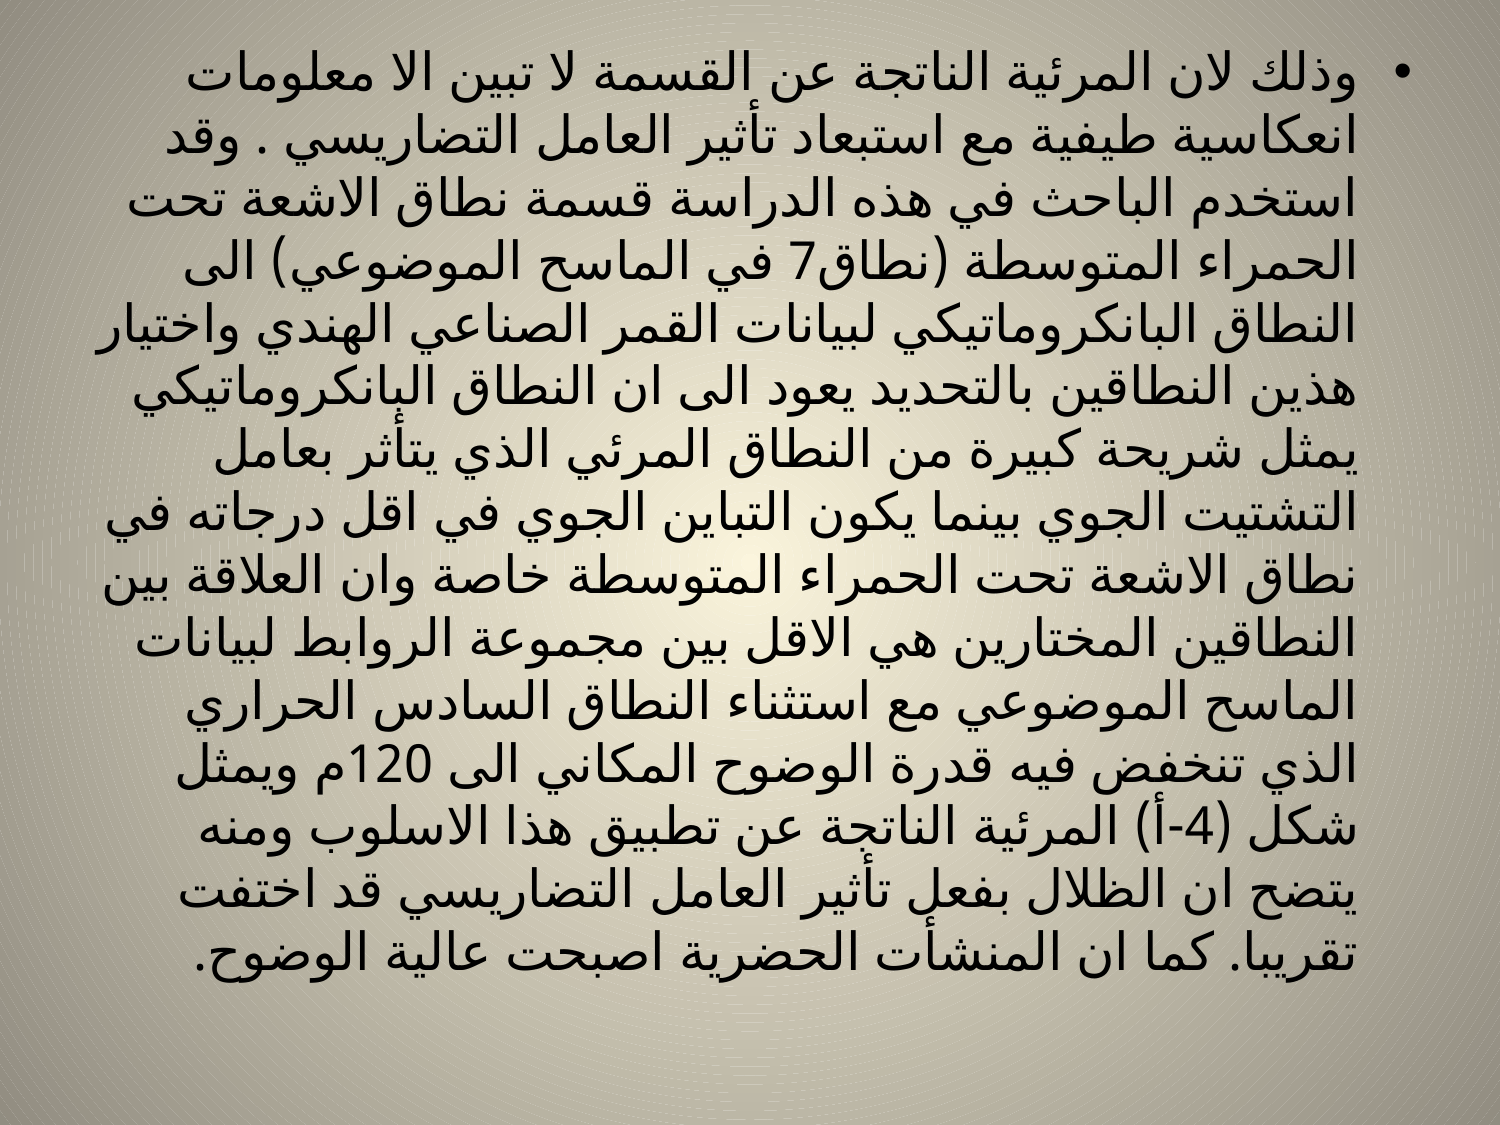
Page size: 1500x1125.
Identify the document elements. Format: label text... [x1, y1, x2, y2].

list وذلك لان المرئية الناتجة عن القسمة لا تبين الا معلومات انعكاسية طيفية مع استبعاد تأثير العامل التضاريسي . وقد استخدم الباحث في هذه الدراسة قسمة نطاق الاشعة تحت الحمراء المتوسطة (نطاق7 في الماسح الموضوعي) الى النطاق البانكروماتيكي لبيانات القمر الصناعي الهندي واختيار هذين النطاقين بالتحديد يعود الى ان النطاق البانكروماتيكي يمثل شريحة كبيرة من النطاق المرئي الذي يتأثر بعامل التشتيت الجوي بينما يكون التباين الجوي في اقل درجاته في نطاق الاشعة تحت الحمراء المتوسطة خاصة وان العلاقة بين النطاقين المختارين هي الاقل بين مجموعة الروابط لبيانات الماسح الموضوعي مع استثناء النطاق السادس الحراري الذي تنخفض فيه قدرة الوضوح المكاني الى 120م ويمثل شكل (4-أ) المرئية الناتجة عن تطبيق هذا الاسلوب ومنه يتضح ان الظلال بفعل تأثير العامل التضاريسي قد اختفت تقريبا. كما ان المنشأت الحضرية اصبحت عالية الوضوح. [75, 30, 1425, 1005]
